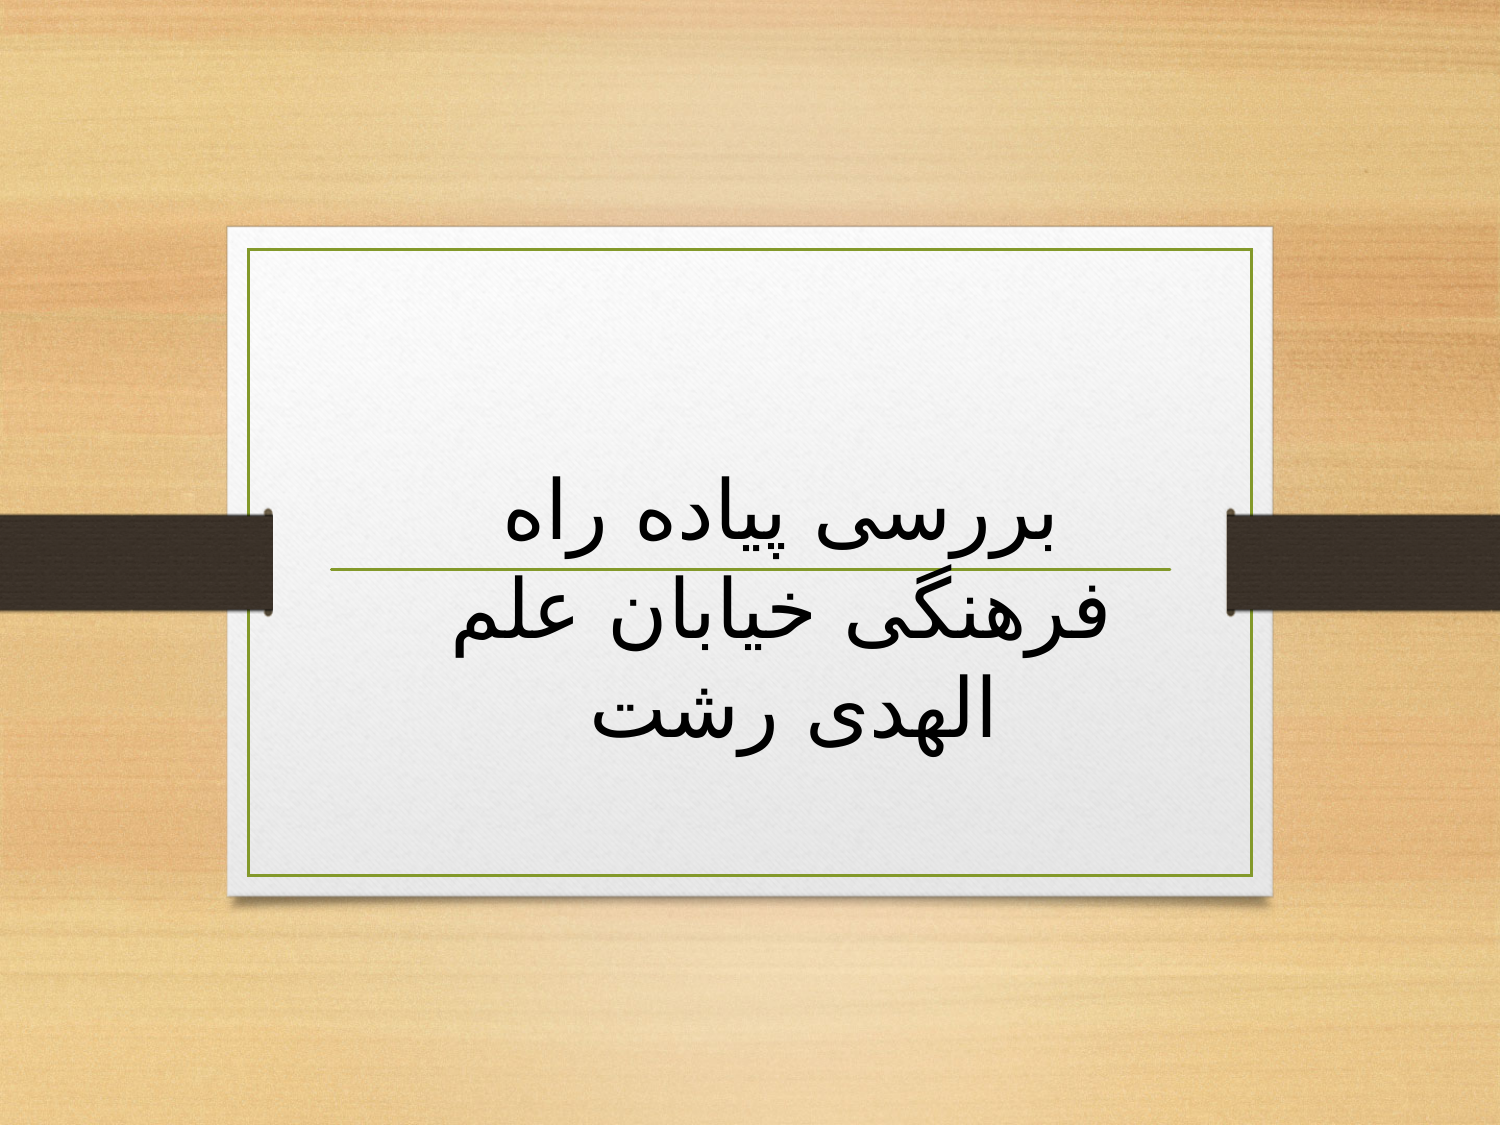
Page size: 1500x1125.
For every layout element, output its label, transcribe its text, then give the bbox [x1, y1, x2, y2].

subtitle بررسی پیاده راه فرهنگی خیابان علم الهدی رشت [375, 450, 1188, 763]
picture [0, 0, 1500, 1125]
